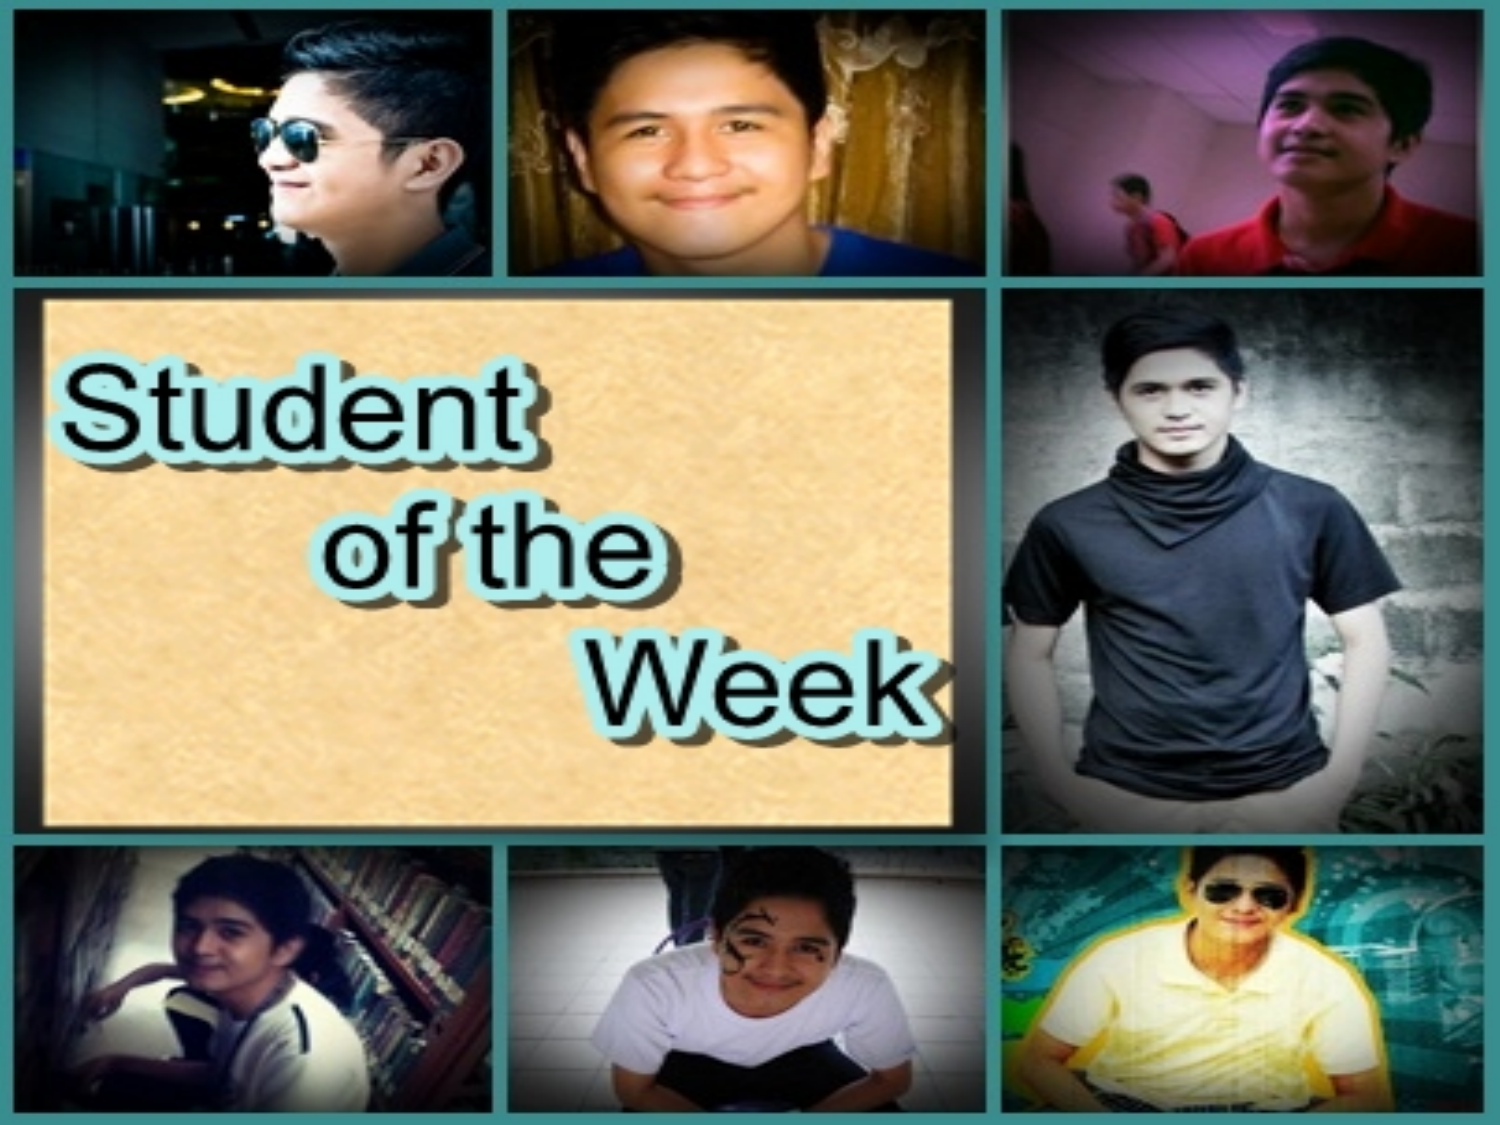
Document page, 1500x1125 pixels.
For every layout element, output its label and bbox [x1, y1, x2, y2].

list [0, 0, 1500, 1125]
